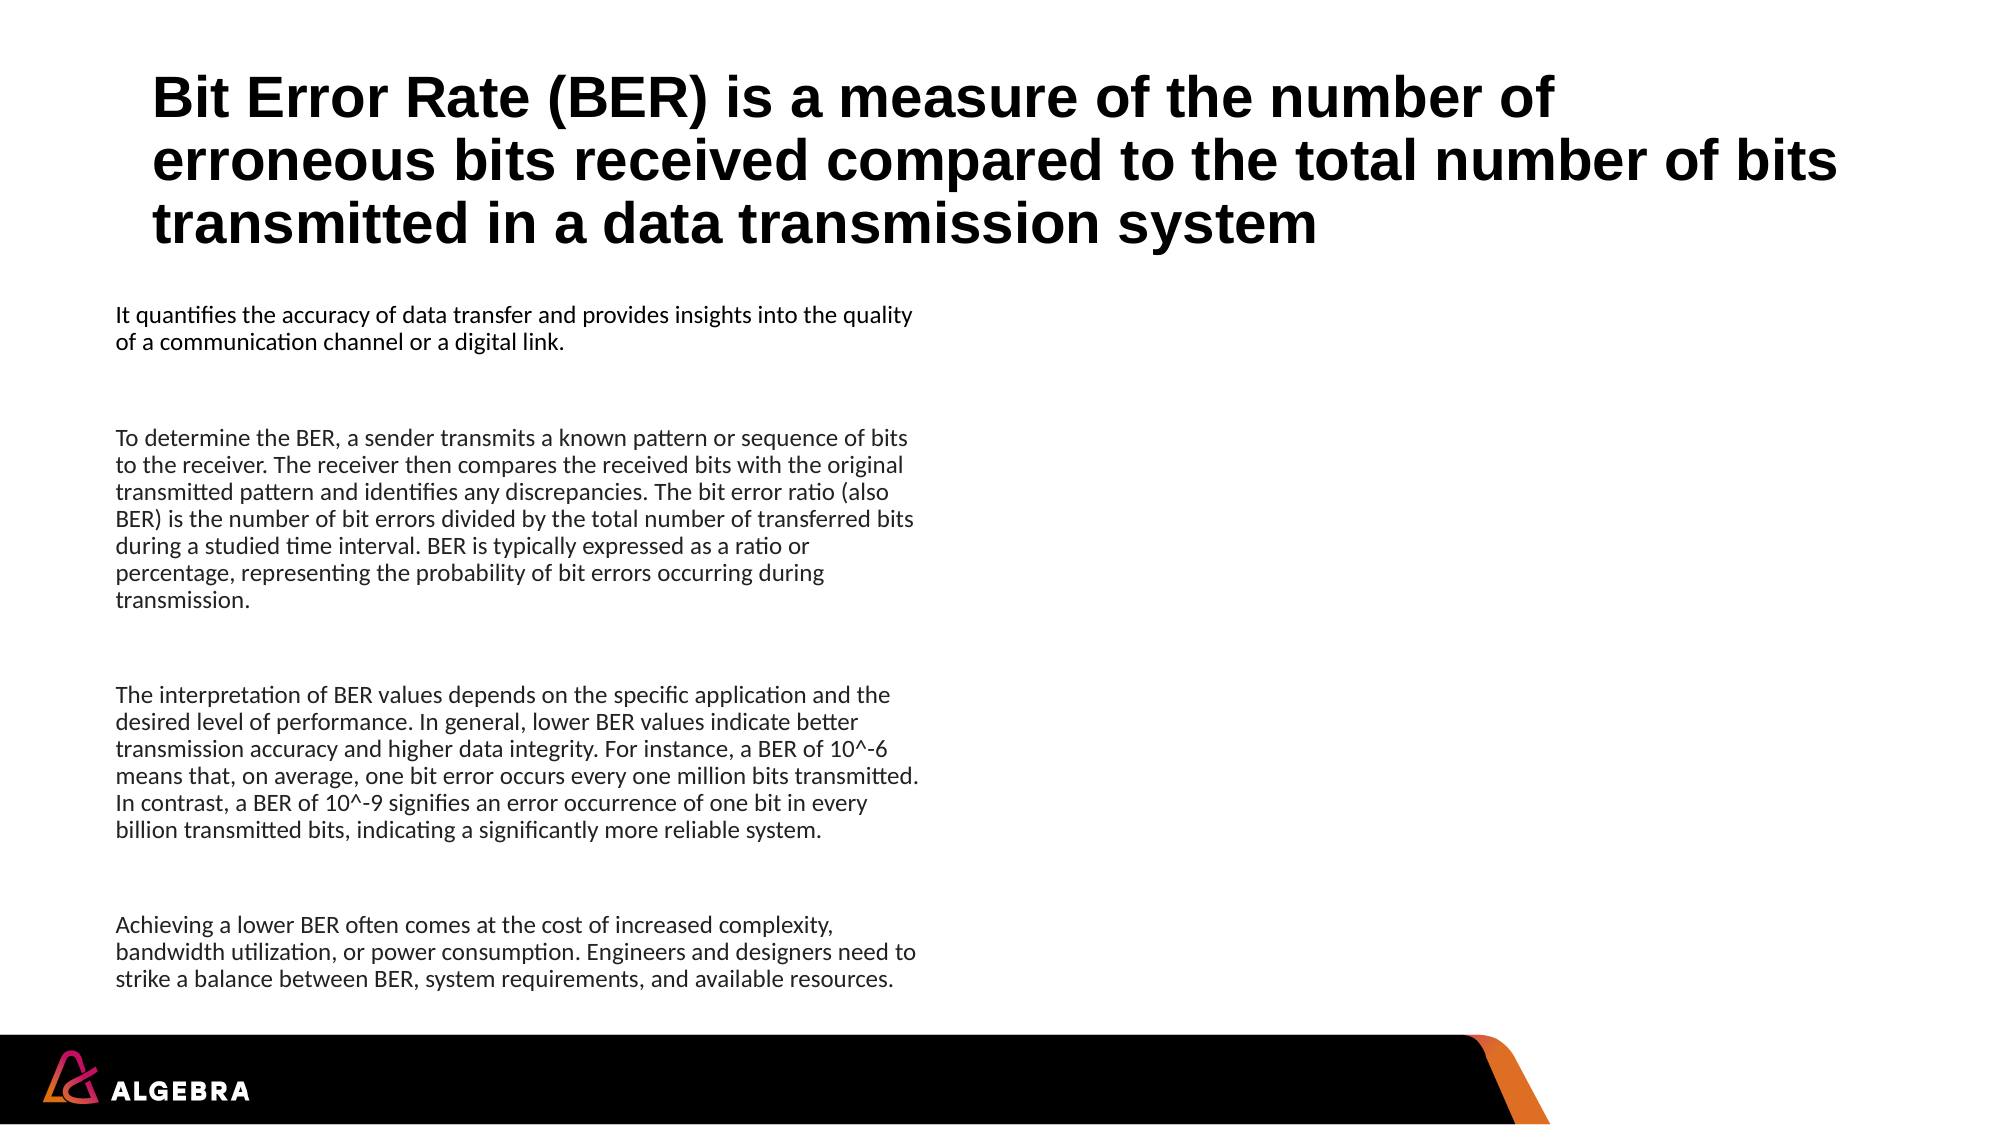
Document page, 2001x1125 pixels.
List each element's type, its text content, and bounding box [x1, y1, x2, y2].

picture [0, 1034, 1733, 1125]
title Bit Error Rate (BER) is a measure of the number of erroneous bits received compared to the total number of bits transmitted in a data transmission system [137, 59, 1863, 278]
text_box It quantifies the accuracy of data transfer and provides insights into the quality of a communication channel or a digital link. To determine the BER, a sender transmits a known pattern or sequence of bits to the receiver. The receiver then compares the received bits with the original transmitted pattern and identifies any discrepancies. The bit error ratio (also BER) is the number of bit errors divided by the total number of transferred bits during a studied time interval. BER is typically expressed as a ratio or percentage, representing the probability of bit errors occurring during transmission. The interpretation of BER values depends on the specific application and the desired level of performance. In general, lower BER values indicate better transmission accuracy and higher data integrity. For instance, a BER of 10^-6 means that, on average, one bit error occurs every one million bits transmitted. In contrast, a BER of 10^-9 signifies an error occurrence of one bit in every billion transmitted bits, indicating a significantly more reliable system. Achieving a lower BER often comes at the cost of increased complexity, bandwidth utilization, or power consumption. Engineers and designers need to strike a balance between BER, system requirements, and available resources. [100, 295, 945, 1025]
